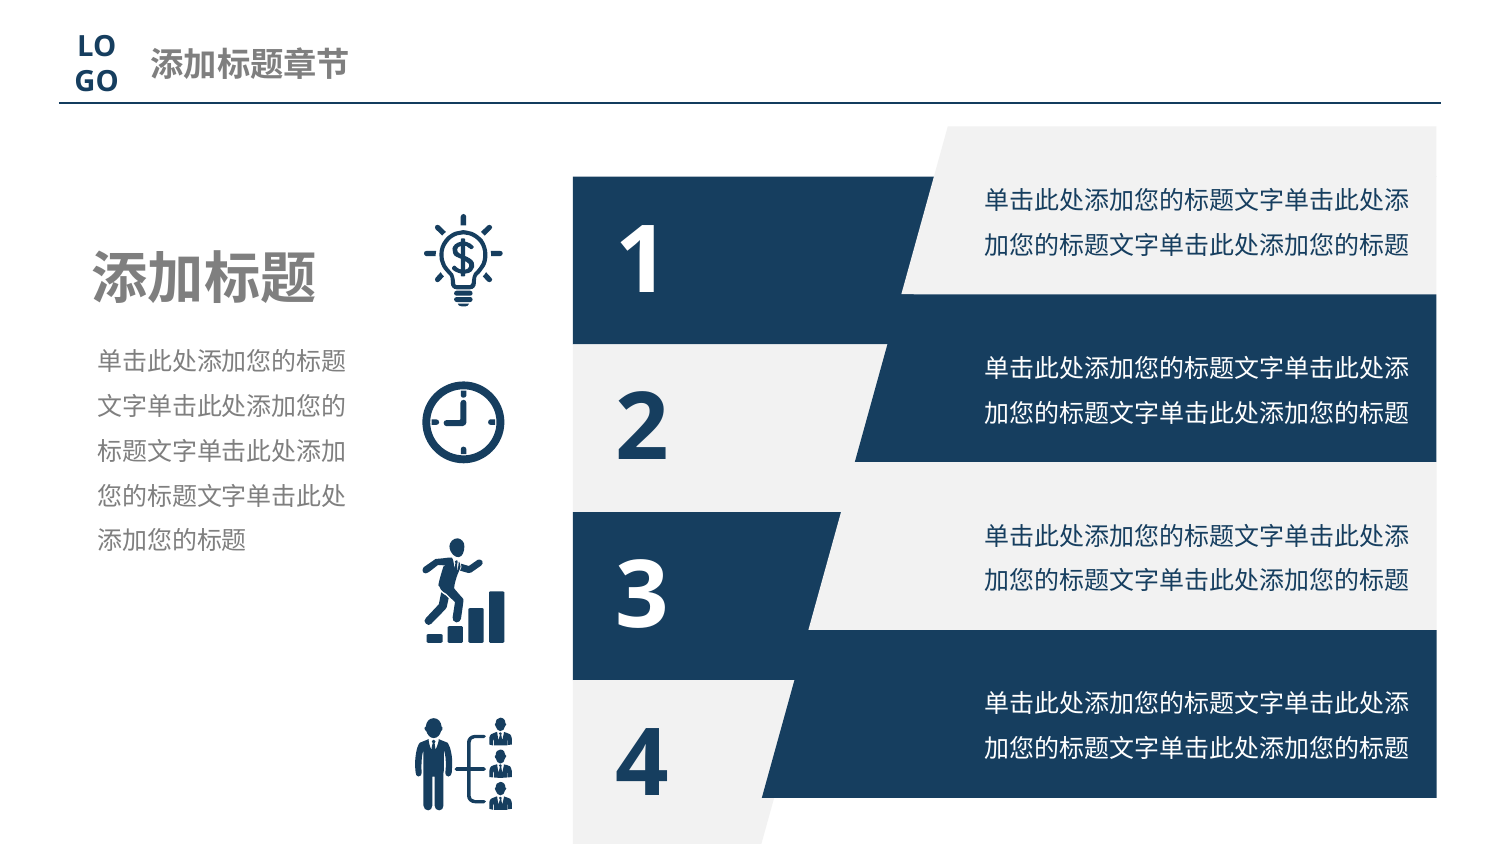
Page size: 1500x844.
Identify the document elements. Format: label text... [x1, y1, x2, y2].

text_box 添加标题 [64, 234, 344, 318]
text_box [776, 627, 1439, 800]
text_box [421, 538, 505, 643]
text_box 4 [601, 694, 776, 822]
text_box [423, 213, 503, 307]
text_box 单击此处添加您的标题文字单击此处添加您的标题文字单击此处添加您的标题 [970, 329, 1437, 435]
text_box [570, 677, 792, 844]
text_box 单击此处添加您的标题文字单击此处添加您的标题文字单击此处添加您的标题 [970, 665, 1437, 770]
text_box [899, 124, 1439, 293]
text_box 单击此处添加您的标题文字单击此处添加您的标题文字单击此处添加您的标题 [970, 497, 1437, 603]
text_box [570, 510, 839, 679]
text_box 3 [601, 526, 776, 654]
text_box 2 [601, 358, 776, 486]
text_box 1 [601, 191, 776, 319]
text_box 单击此处添加您的标题文字单击此处添加您的标题文字单击此处添加您的标题 [970, 162, 1437, 267]
text_box [570, 174, 932, 343]
text_box 添加标题章节 [148, 35, 415, 90]
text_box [414, 717, 513, 811]
text_box [852, 292, 1439, 461]
text_box [806, 460, 1439, 628]
text_box [570, 342, 885, 511]
text_box 单击此处添加您的标题文字单击此处添加您的标题文字单击此处添加您的标题文字单击此处添加您的标题 [82, 323, 372, 563]
text_box LO GO [45, 20, 148, 105]
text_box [422, 381, 505, 464]
